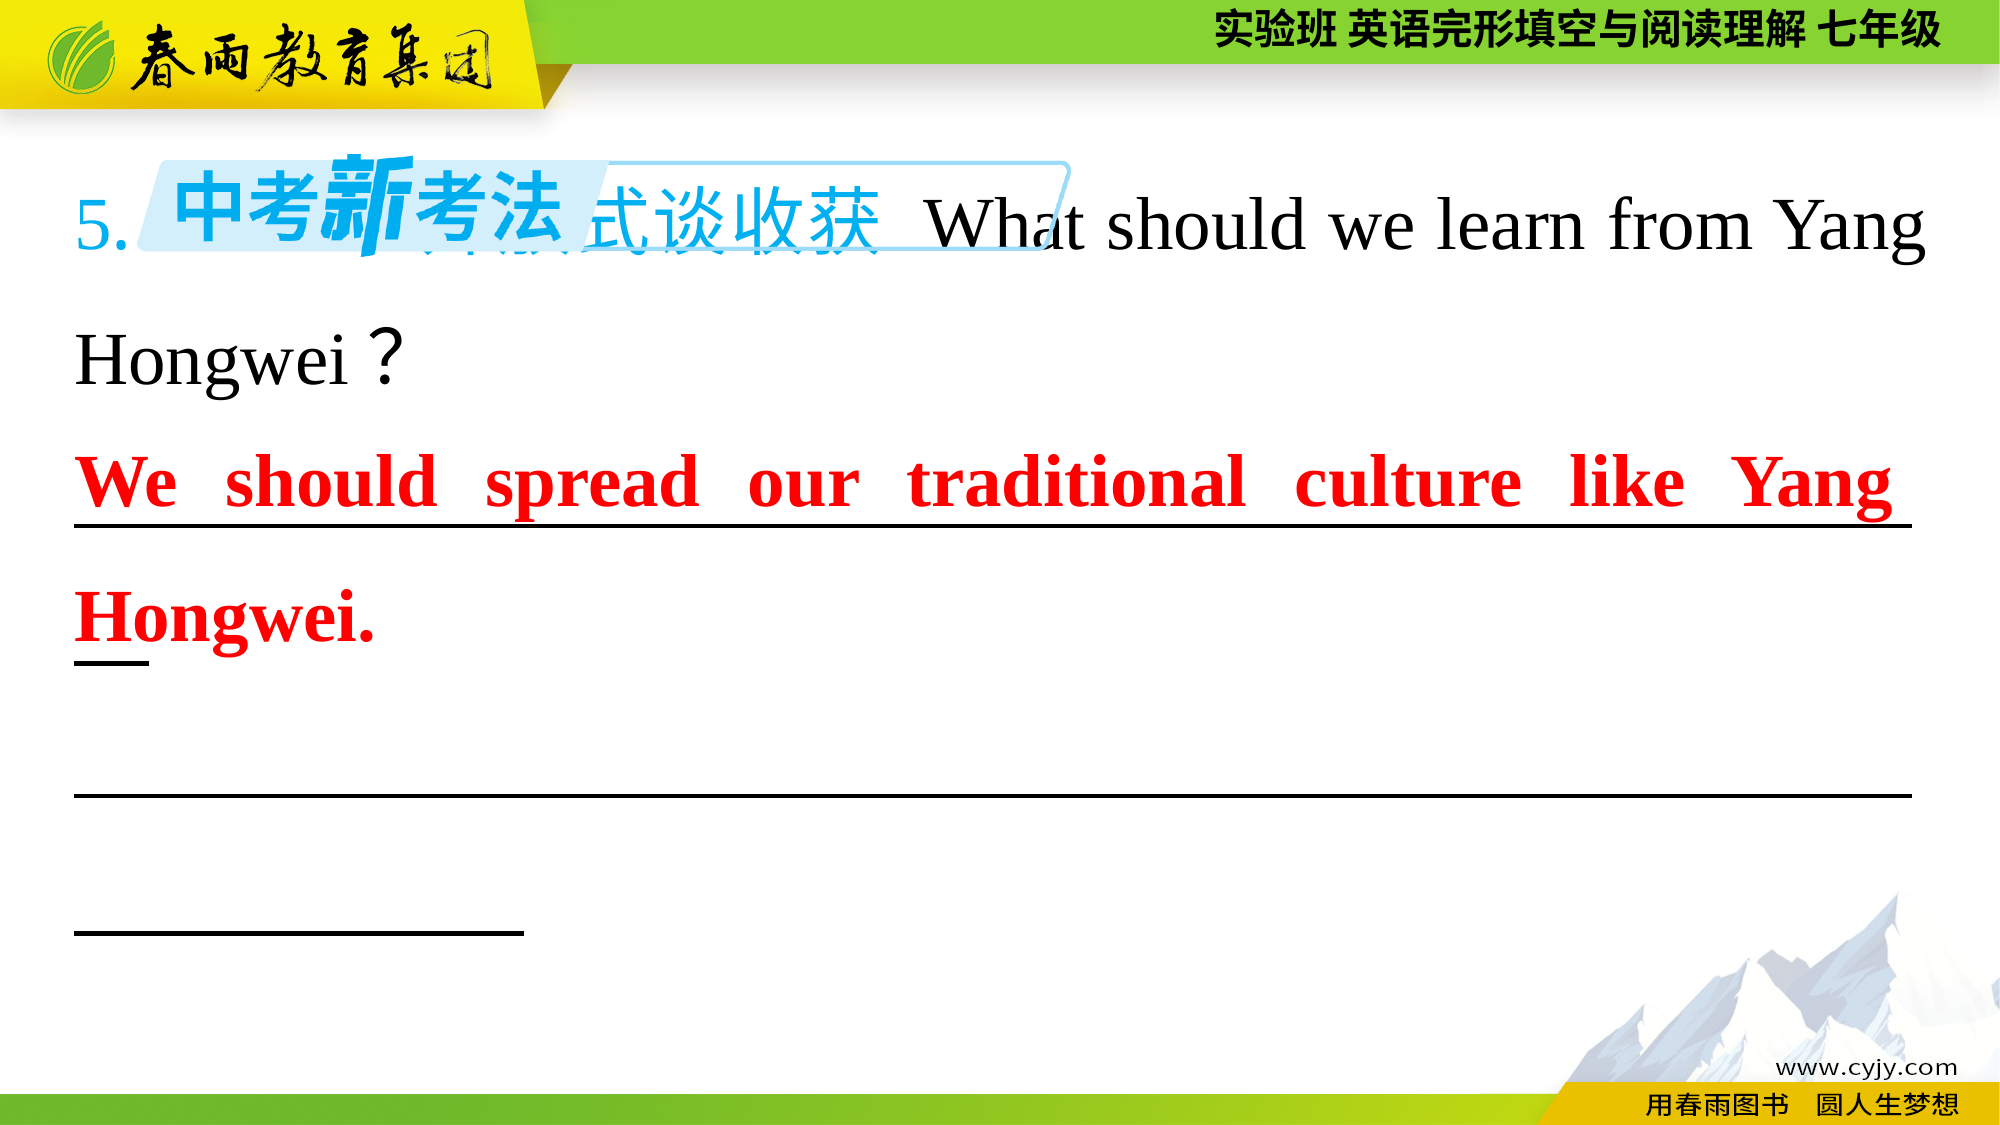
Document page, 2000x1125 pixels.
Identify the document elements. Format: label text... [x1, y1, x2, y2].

picture [0, 0, 2000, 1125]
text_box We should spread our traditional culture like Yang Hongwei. [59, 379, 1910, 665]
list 5. 开放式谈收获 What should we learn from Yang Hongwei？ _________________________________________________ _________________________________________________ [59, 122, 1944, 683]
